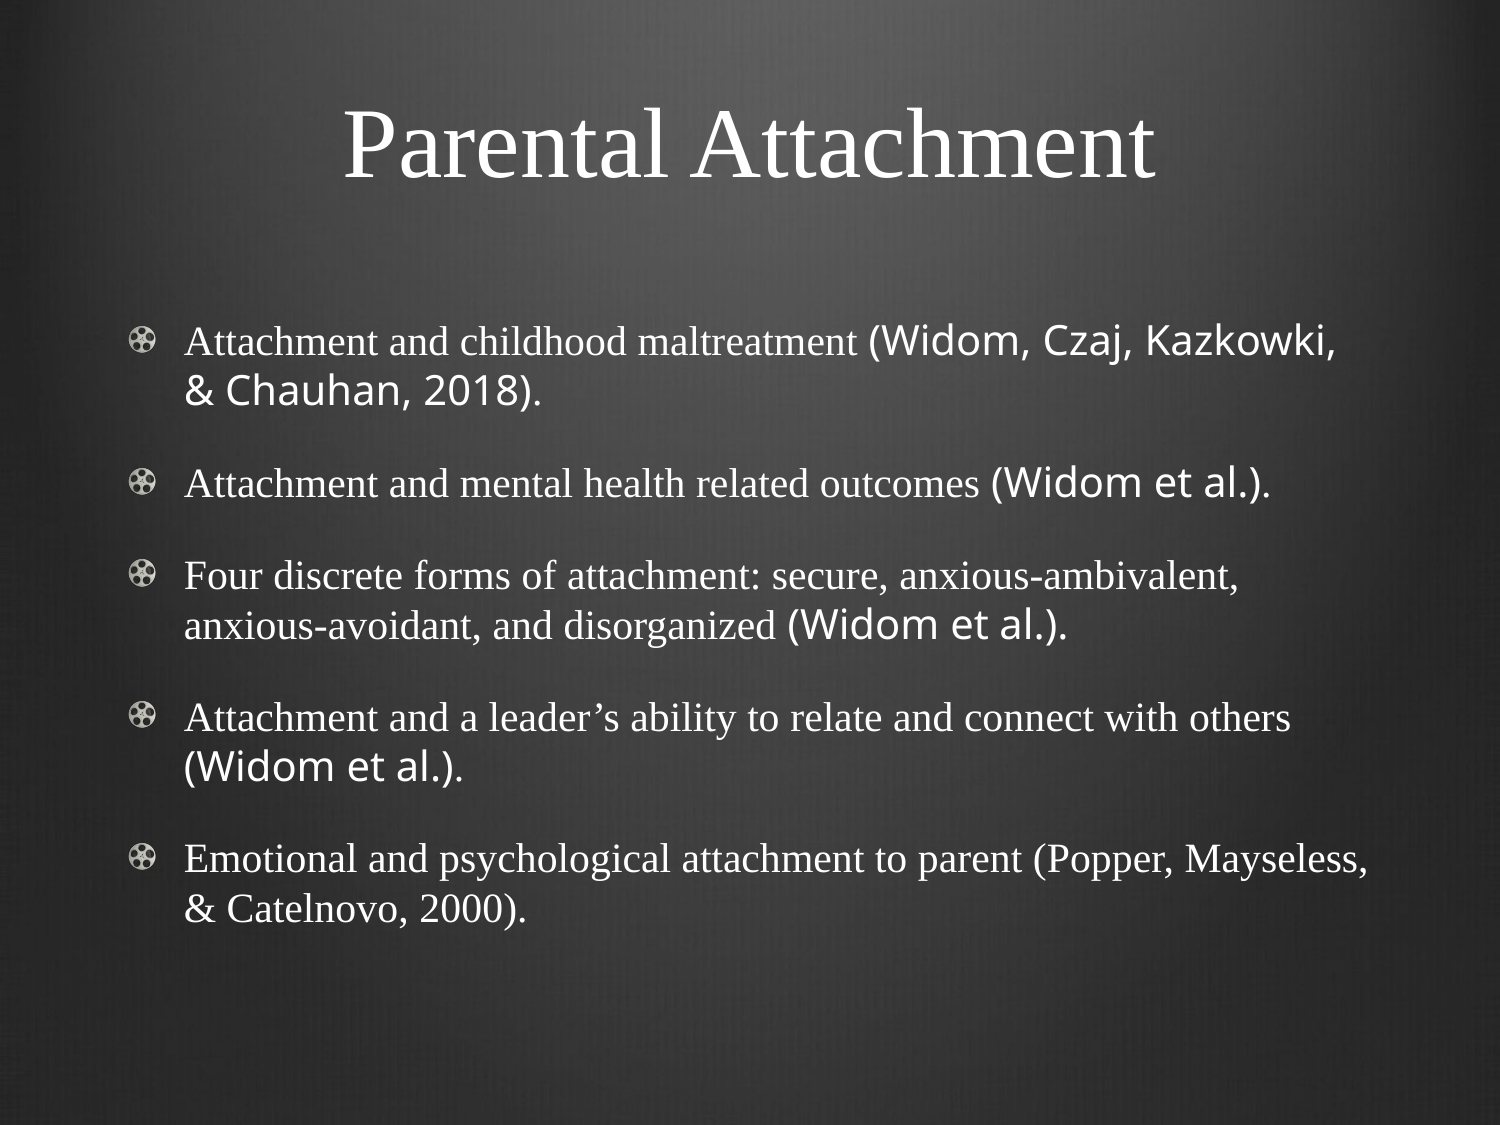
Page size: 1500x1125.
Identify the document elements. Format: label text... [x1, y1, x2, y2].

picture [127, 466, 157, 496]
picture [127, 557, 157, 588]
picture [127, 324, 157, 354]
picture [127, 699, 157, 729]
list Attachment and childhood maltreatment (Widom, Czaj, Kazkowki, & Chauhan, 2018). Attachment and mental health related outcomes (Widom et al.). Four discrete forms of attachment: secure, anxious-ambivalent, anxious-avoidant, and disorganized (Widom et al.). Attachment and a leader’s ability to relate and connect with others (Widom et al.). Emotional and psychological attachment to parent (Popper, Mayseless, & Catelnovo, 2000). [112, 306, 1388, 1056]
title Parental Attachment [112, 19, 1388, 255]
picture [127, 841, 157, 871]
